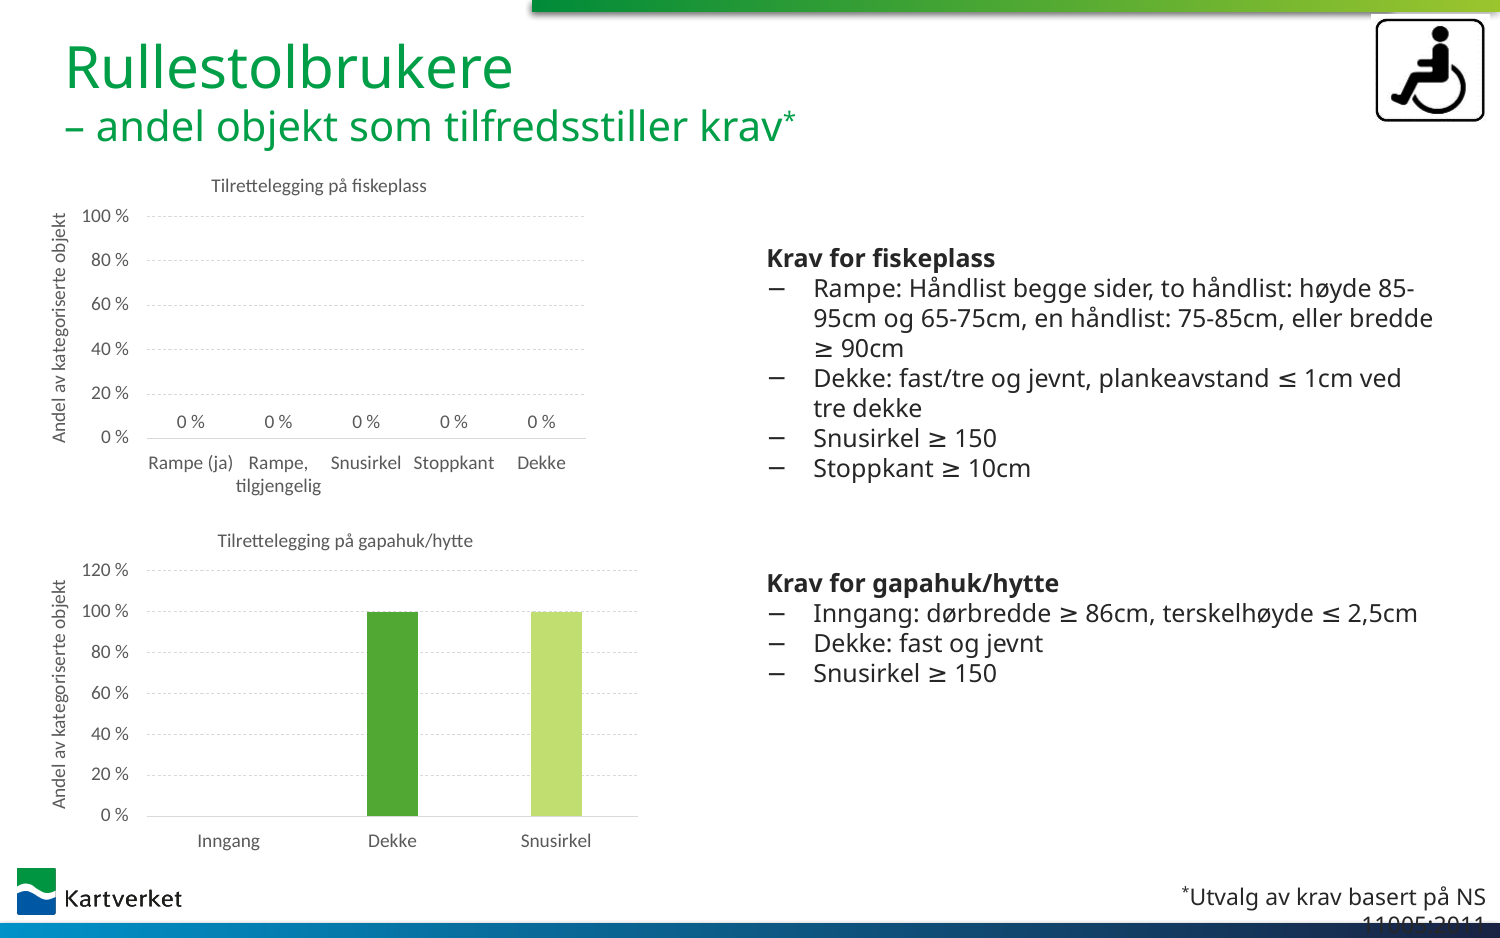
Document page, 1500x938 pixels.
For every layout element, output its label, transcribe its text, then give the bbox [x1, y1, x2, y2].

text_box Krav for gapahuk/hytte Inngang: dørbredde ≥ 86cm, terskelhøyde ≤ 2,5cm Dekke: fast og jevnt Snusirkel ≥ 150 [751, 560, 1452, 695]
text_box Krav for fiskeplass Rampe: Håndlist begge sider, to håndlist: høyde 85-95cm og 65-75cm, en håndlist: 75-85cm, eller bredde ≥ 90cm Dekke: fast/tre og jevnt, plankeavstand ≤ 1cm ved tre dekke Snusirkel ≥ 150 Stoppkant ≥ 10cm [751, 235, 1452, 490]
picture [41, 166, 597, 505]
text_box Rullestolbrukere – andel objekt som tilfredsstiller krav* [49, 29, 1431, 158]
picture [1371, 13, 1491, 127]
text_box *Utvalg av krav basert på NS 11005:2011 [1068, 873, 1500, 938]
picture [41, 520, 650, 859]
